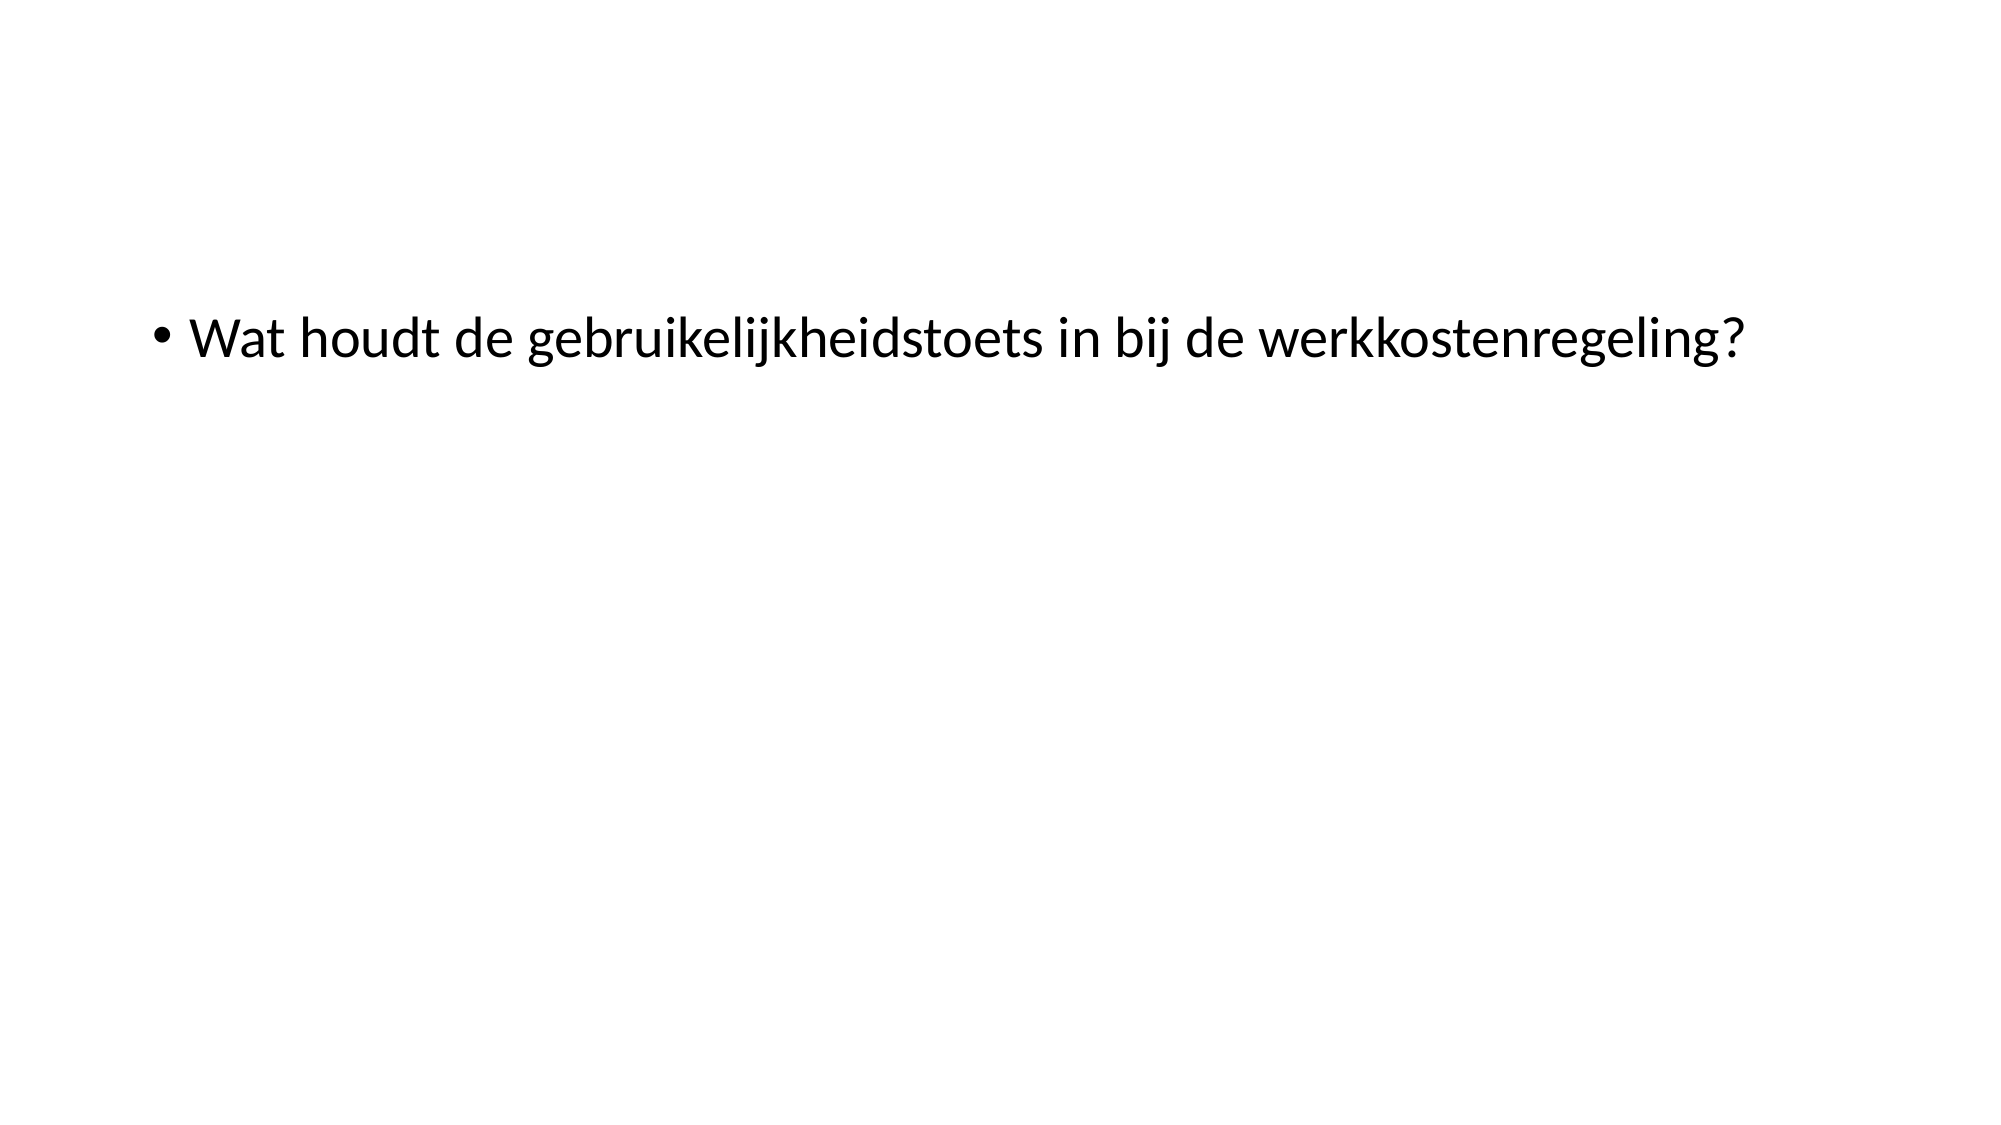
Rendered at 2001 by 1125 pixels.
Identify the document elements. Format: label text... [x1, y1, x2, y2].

list Wat houdt de gebruikelijkheidstoets in bij de werkkostenregeling? [137, 299, 1863, 1014]
